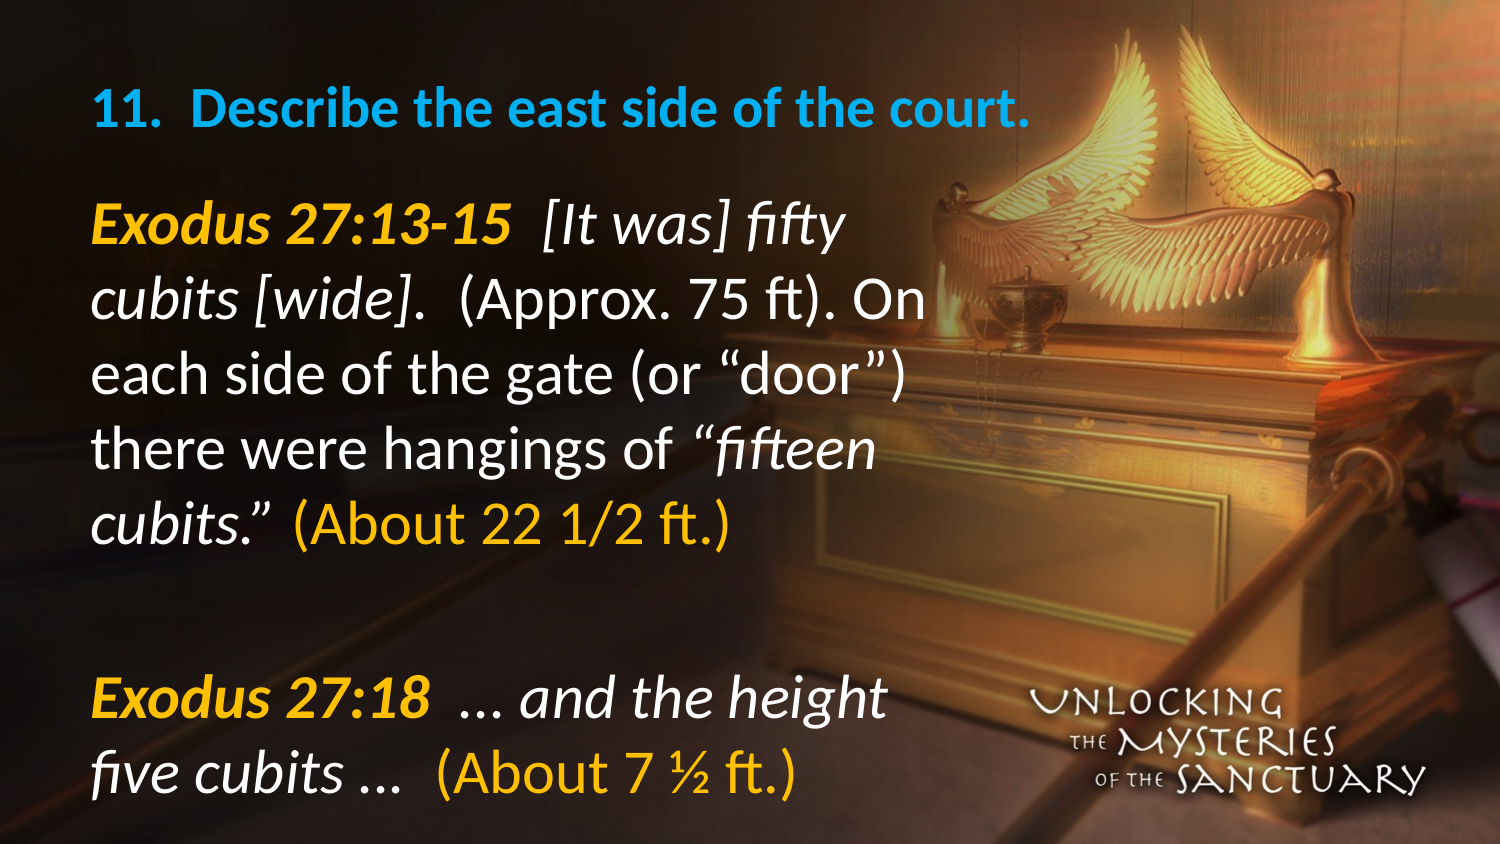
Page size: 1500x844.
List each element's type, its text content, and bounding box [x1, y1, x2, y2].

picture [0, 0, 1500, 844]
list Exodus 27:13-15 [It was] fifty cubits [wide]. (Approx. 75 ft). On each side of the gate (or “door”) there were hangings of “fifteen cubits.” (About 22 1/2 ft.) Exodus 27:18 ... and the height five cubits ... (About 7 ½ ft.) [75, 174, 962, 844]
title 11. Describe the east side of the court. [75, 33, 1425, 175]
